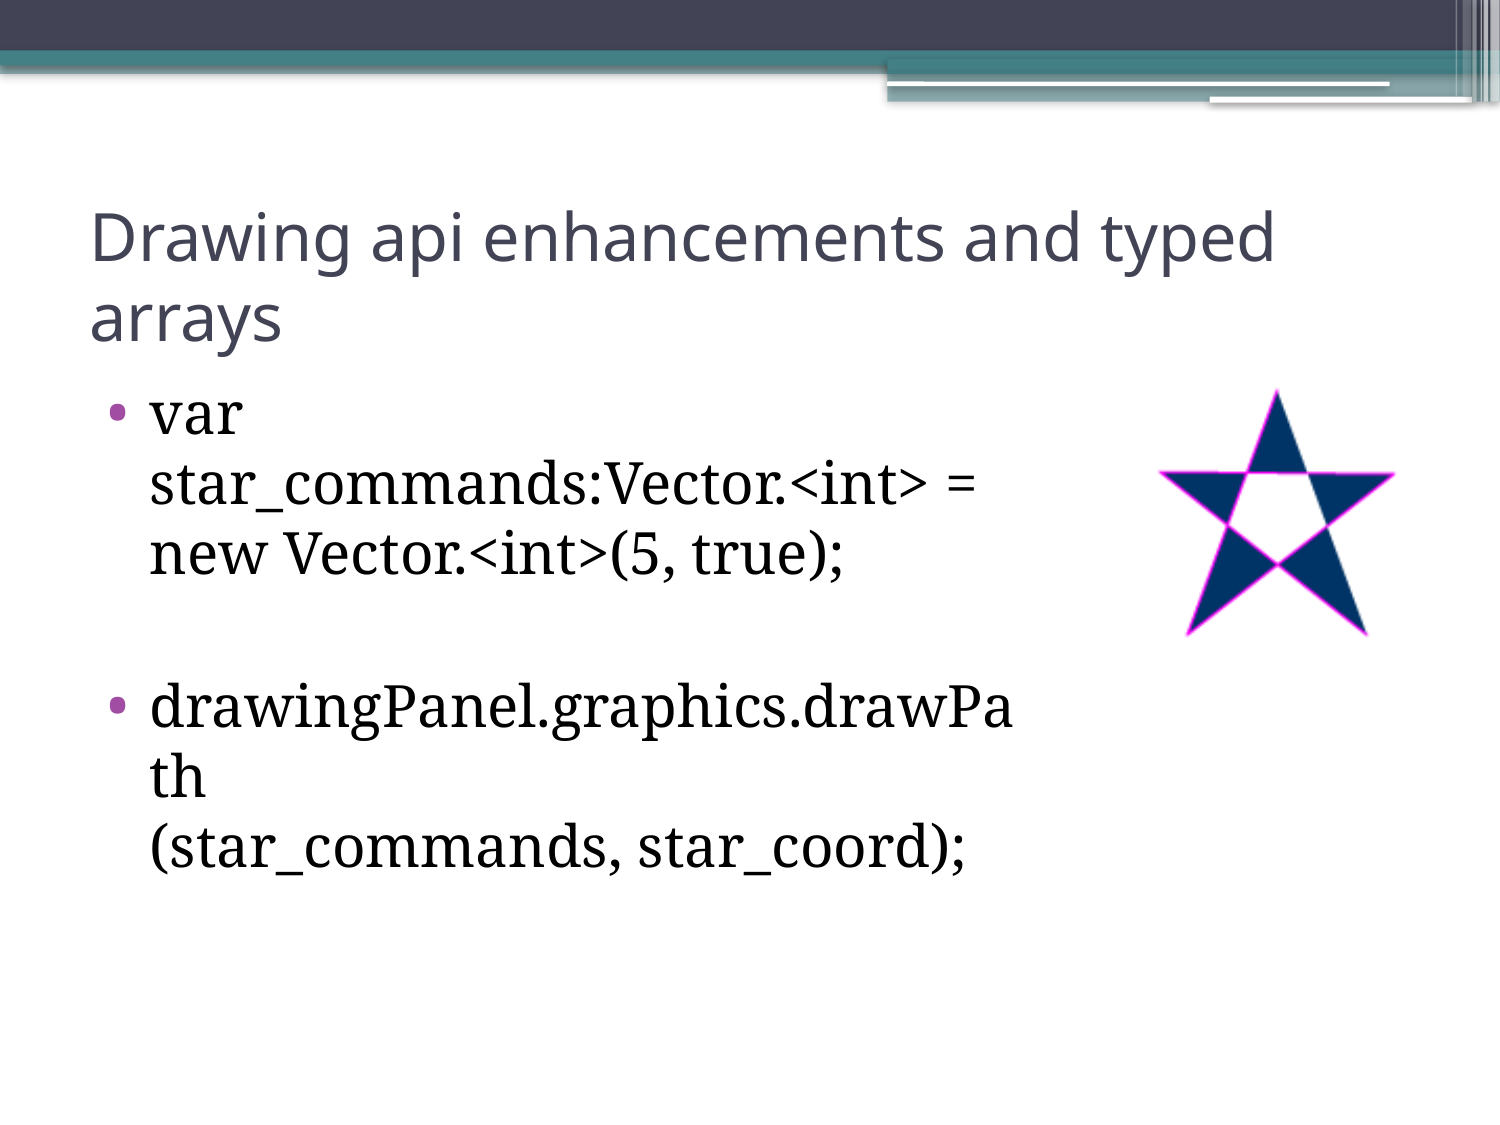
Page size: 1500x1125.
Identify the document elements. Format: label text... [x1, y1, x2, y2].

picture [1148, 374, 1422, 674]
title Drawing api enhancements and typed arrays [75, 187, 1425, 363]
list var star_commands:Vector.<int> = new Vector.<int>(5, true); drawingPanel.graphics.drawPath (star_commands, star_coord); [75, 368, 1043, 1079]
